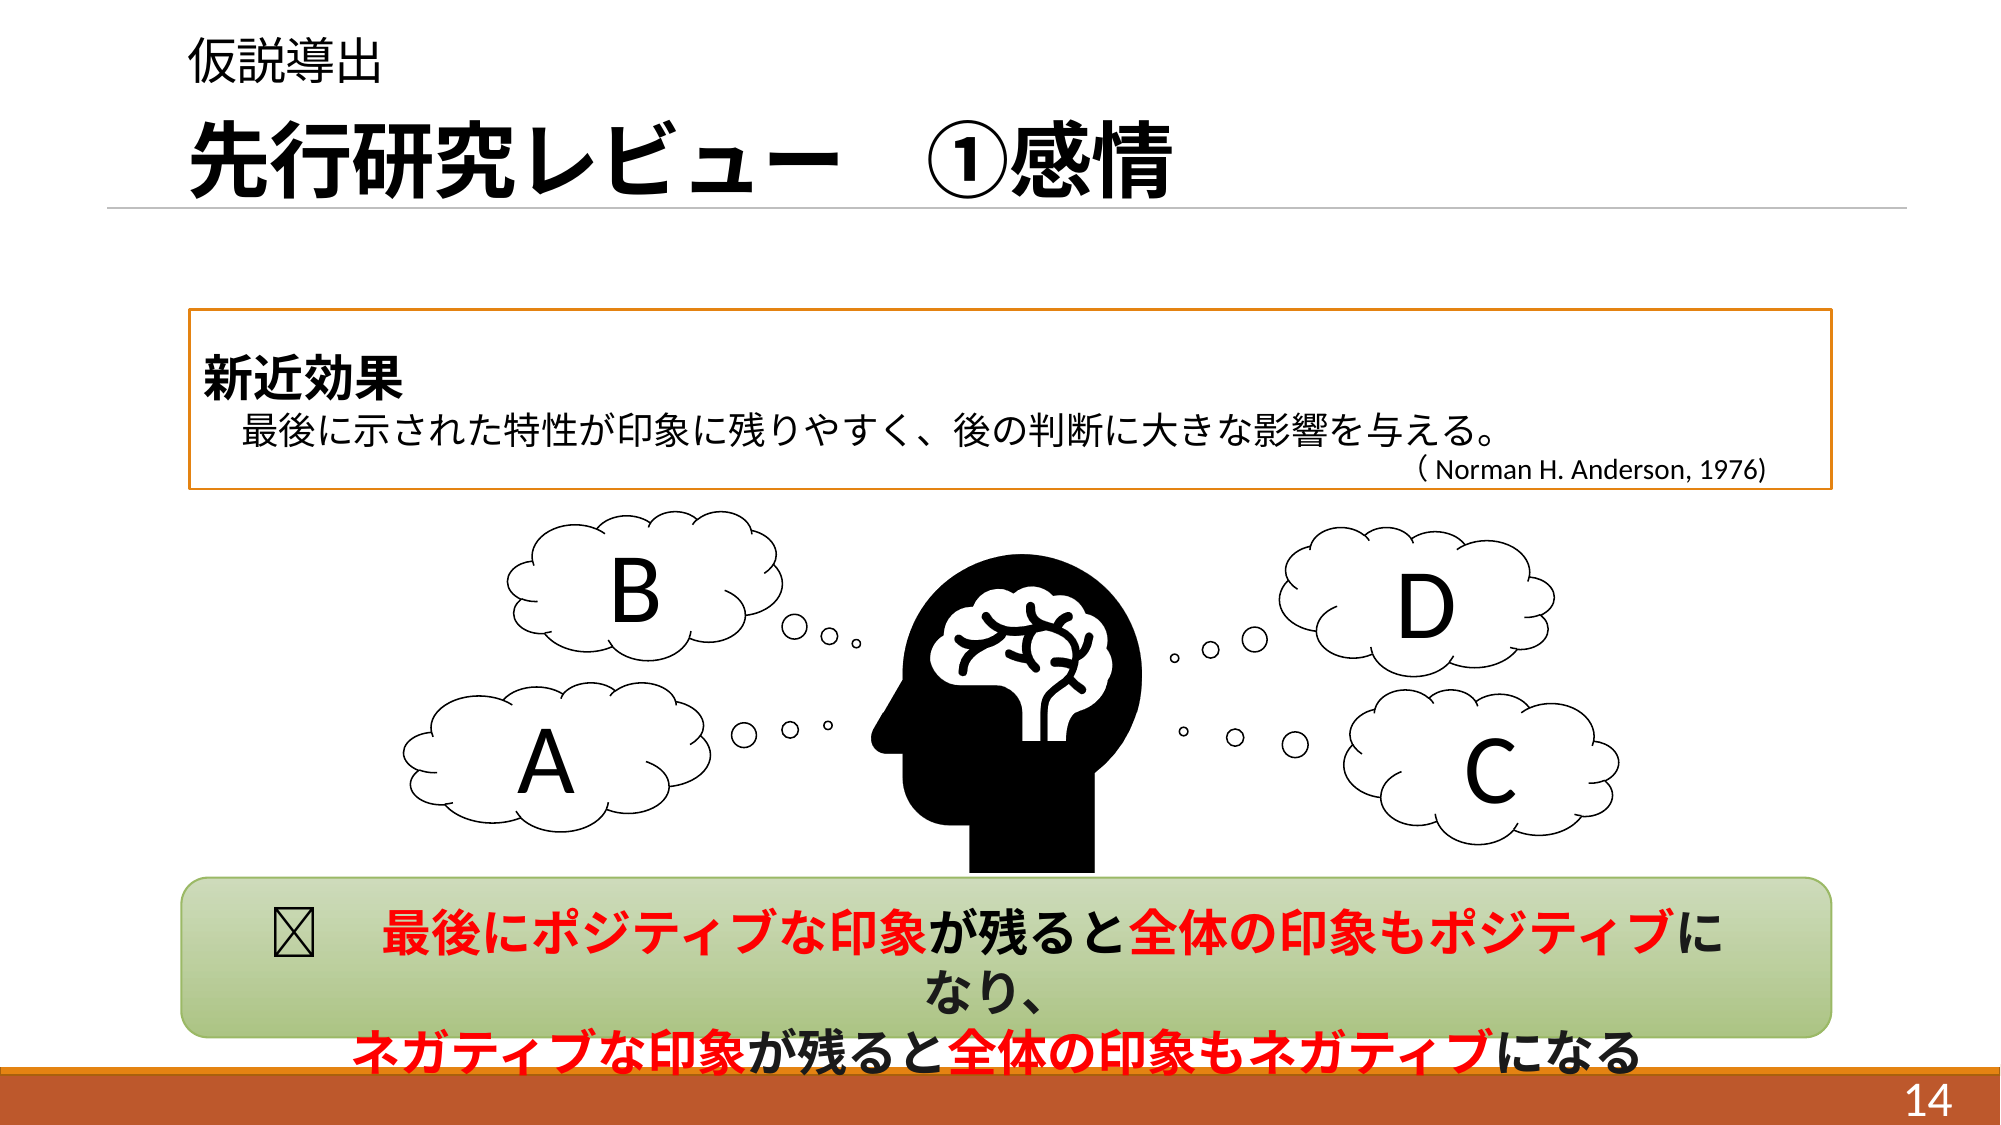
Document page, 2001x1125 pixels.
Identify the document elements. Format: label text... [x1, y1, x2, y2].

text_box A [781, 721, 799, 739]
text_box A [731, 722, 757, 748]
text_box A [403, 682, 711, 832]
text_box D [1279, 527, 1555, 677]
text_box B [782, 614, 807, 640]
text_box C [1282, 731, 1309, 758]
text_box C [1226, 728, 1244, 747]
text_box D [1242, 627, 1268, 652]
text_box B [507, 511, 783, 661]
text_box 仮説導出 先行研究レビュー ①感情 [172, 0, 1823, 217]
text_box C [1343, 689, 1619, 845]
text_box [188, 309, 1887, 490]
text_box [180, 877, 1832, 1038]
text_box D [1205, 641, 1219, 659]
slide_number 14 [1752, 1066, 1968, 1125]
picture [815, 522, 1198, 905]
